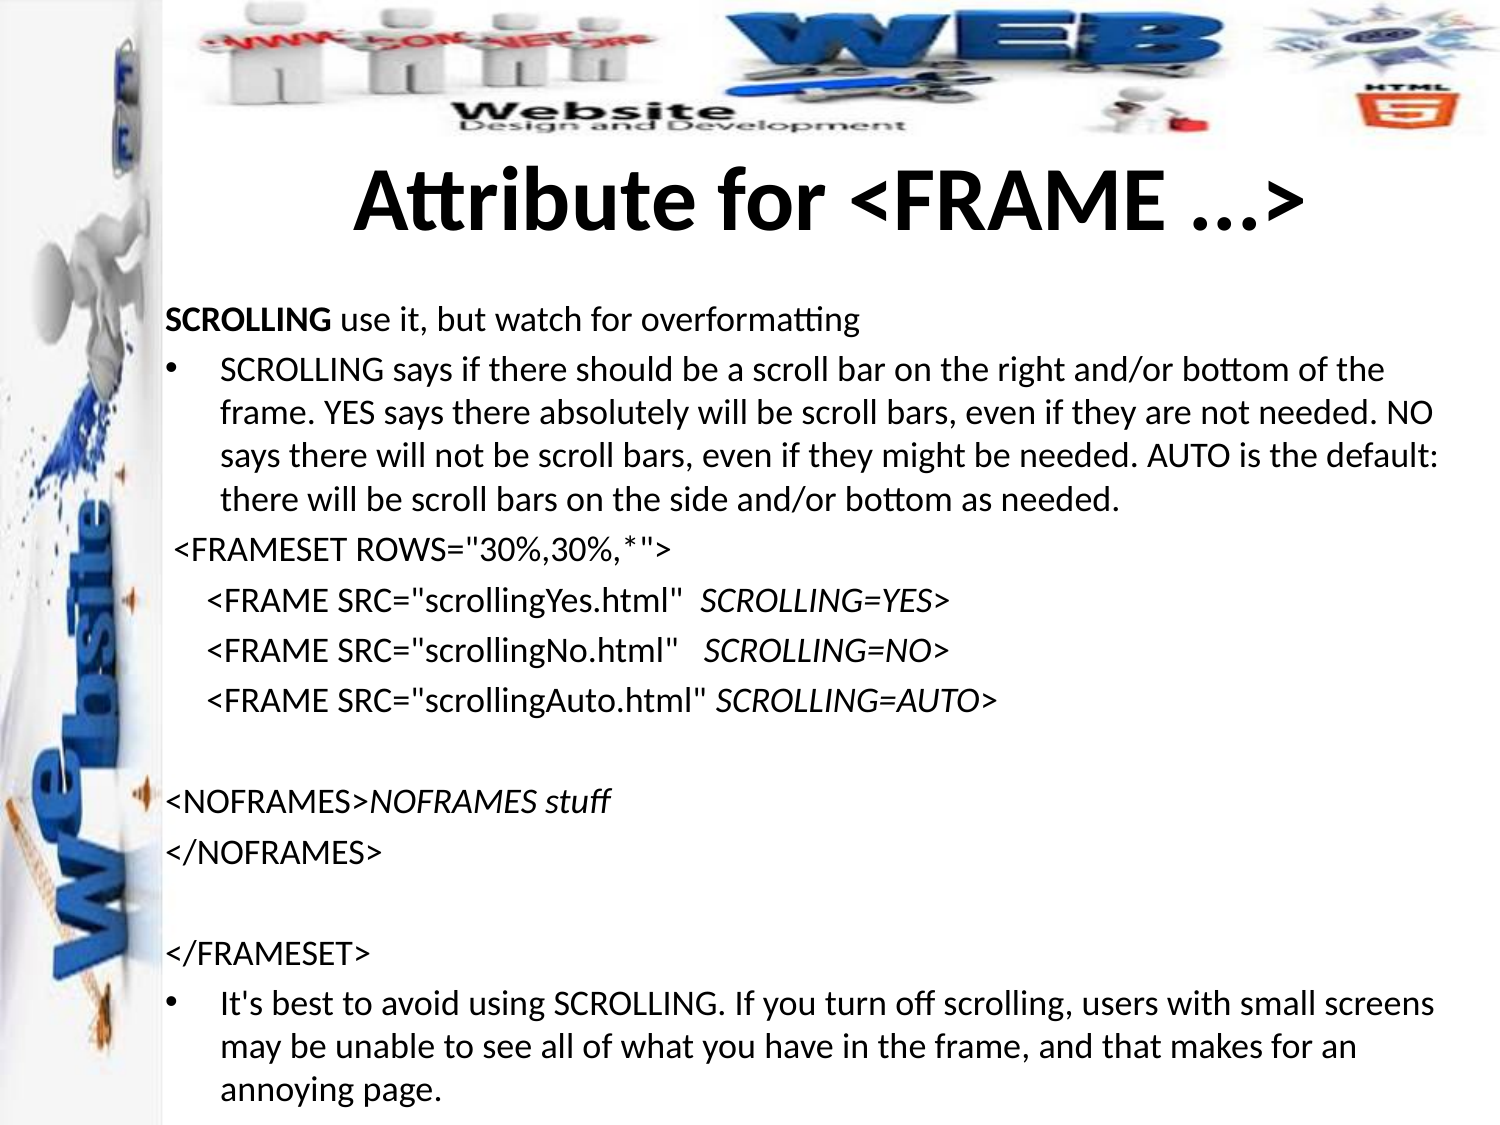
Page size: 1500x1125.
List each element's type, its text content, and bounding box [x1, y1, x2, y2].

picture [0, 0, 1500, 1125]
list SCROLLING use it, but watch for overformatting SCROLLING says if there should be a scroll bar on the right and/or bottom of the frame. YES says there absolutely will be scroll bars, even if they are not needed. NO says there will not be scroll bars, even if they might be needed. AUTO is the default: there will be scroll bars on the side and/or bottom as needed. <FRAMESET ROWS="30%,30%,*"> <FRAME SRC="scrollingYes.html" SCROLLING=YES> <FRAME SRC="scrollingNo.html" SCROLLING=NO> <FRAME SRC="scrollingAuto.html" SCROLLING=AUTO> <NOFRAMES>NOFRAMES stuff </NOFRAMES> </FRAMESET> It's best to avoid using SCROLLING. If you turn off scrolling, users with small screens may be unable to see all of what you have in the frame, and that makes for an annoying page. [150, 287, 1499, 1124]
title Attribute for <FRAME ...> [162, 99, 1500, 288]
